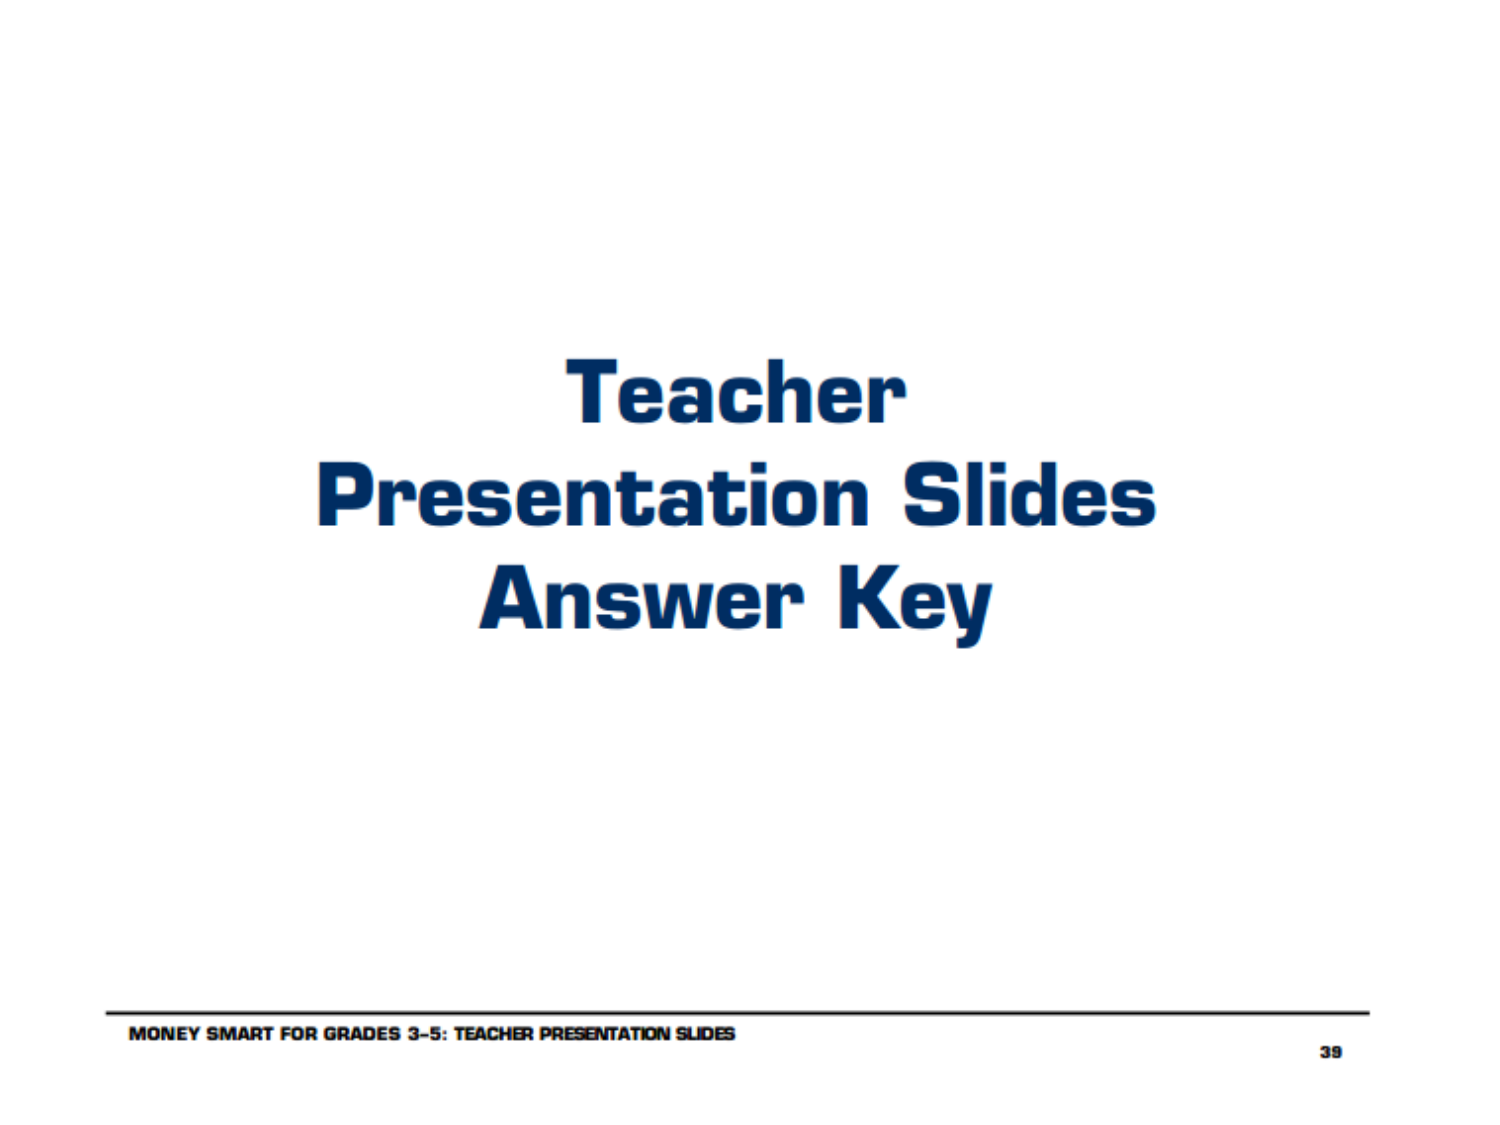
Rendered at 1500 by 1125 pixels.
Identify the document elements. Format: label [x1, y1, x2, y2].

picture [74, 43, 1401, 1102]
